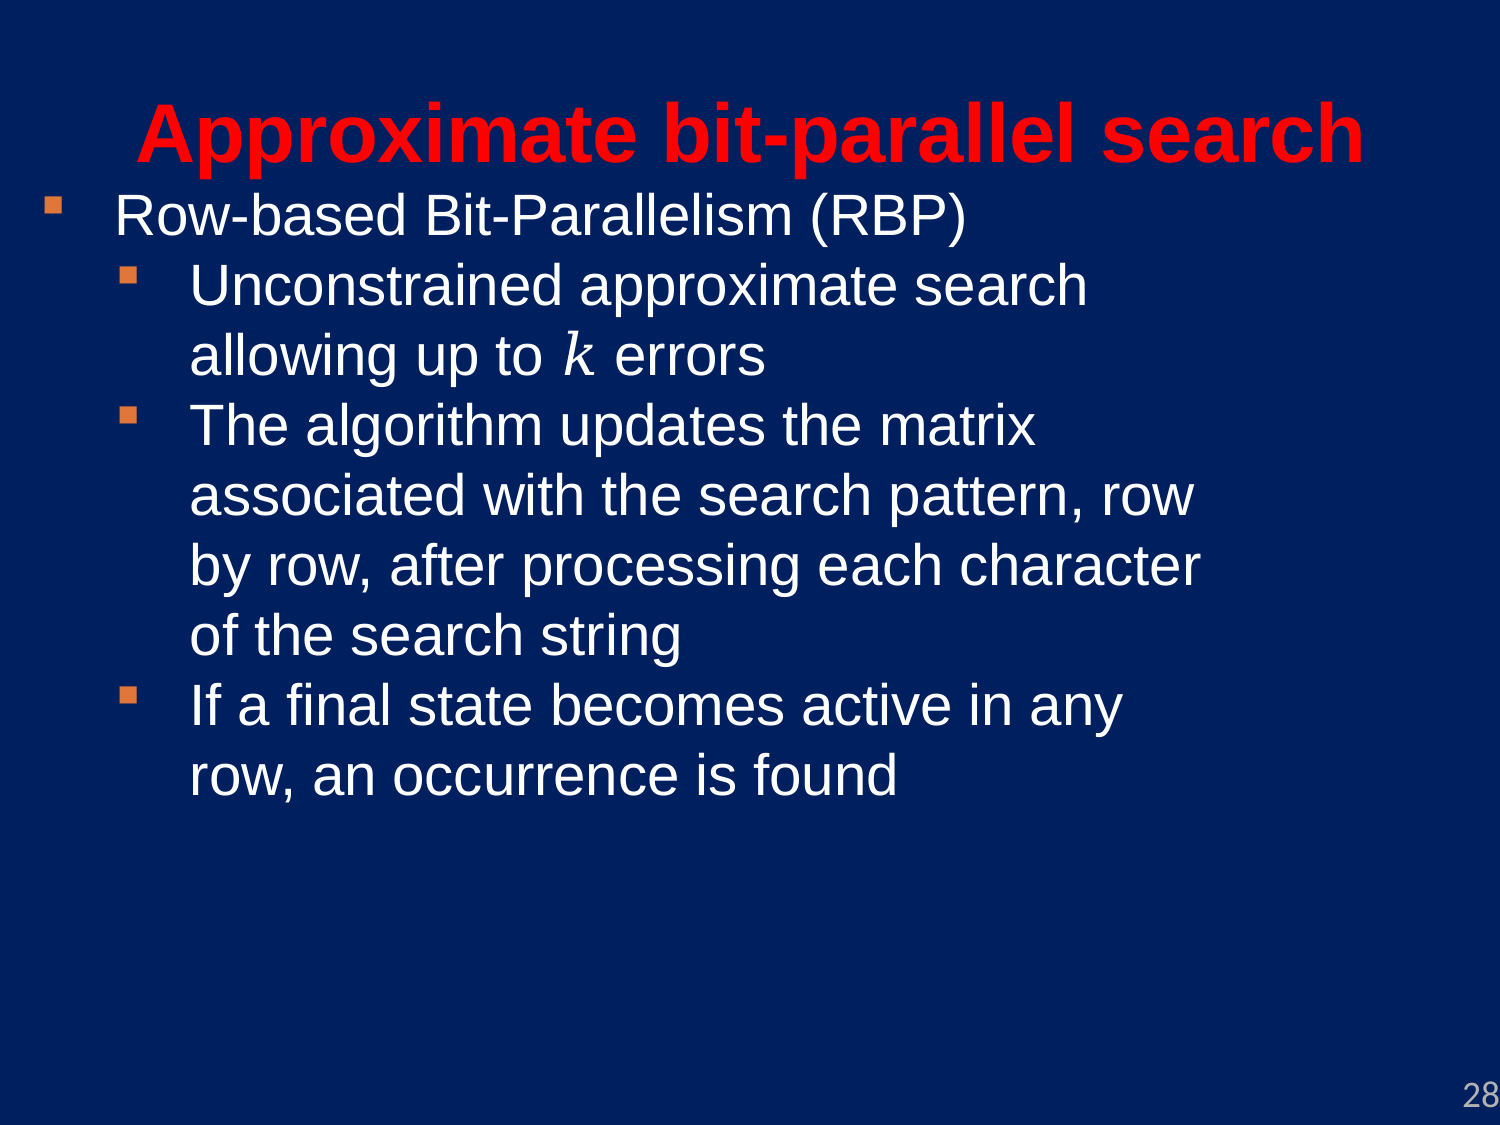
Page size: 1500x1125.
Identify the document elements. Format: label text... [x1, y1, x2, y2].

slide_number 28 [1437, 1069, 1500, 1125]
title Approximate bit-parallel search [44, 53, 1456, 267]
text_box Row-based Bit-Parallelism (RBP) Unconstrained approximate search allowing up to 𝑘 errors The algorithm updates the matrix associated with the search pattern, row by row, after processing each character of the search string If a final state becomes active in any row, an occurrence is found [37, 177, 1226, 808]
